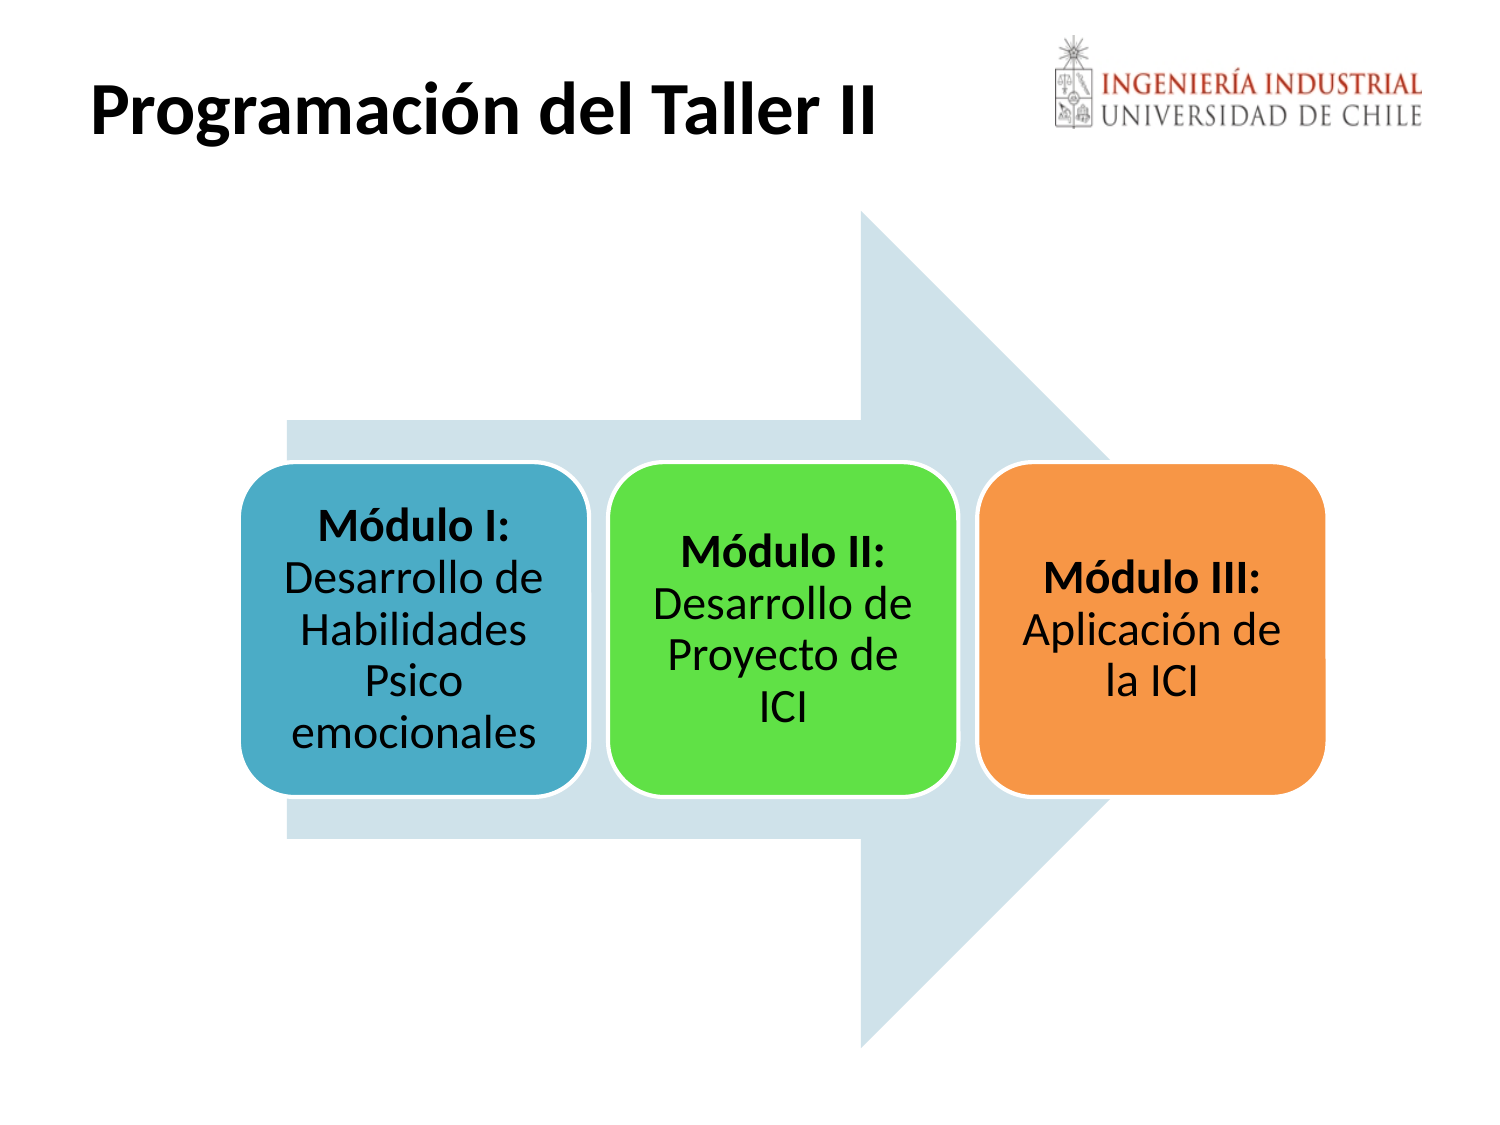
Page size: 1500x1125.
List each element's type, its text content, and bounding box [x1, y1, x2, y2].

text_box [198, 210, 1368, 1049]
picture [1055, 35, 1422, 129]
title Programación del Taller II [75, 45, 1008, 164]
